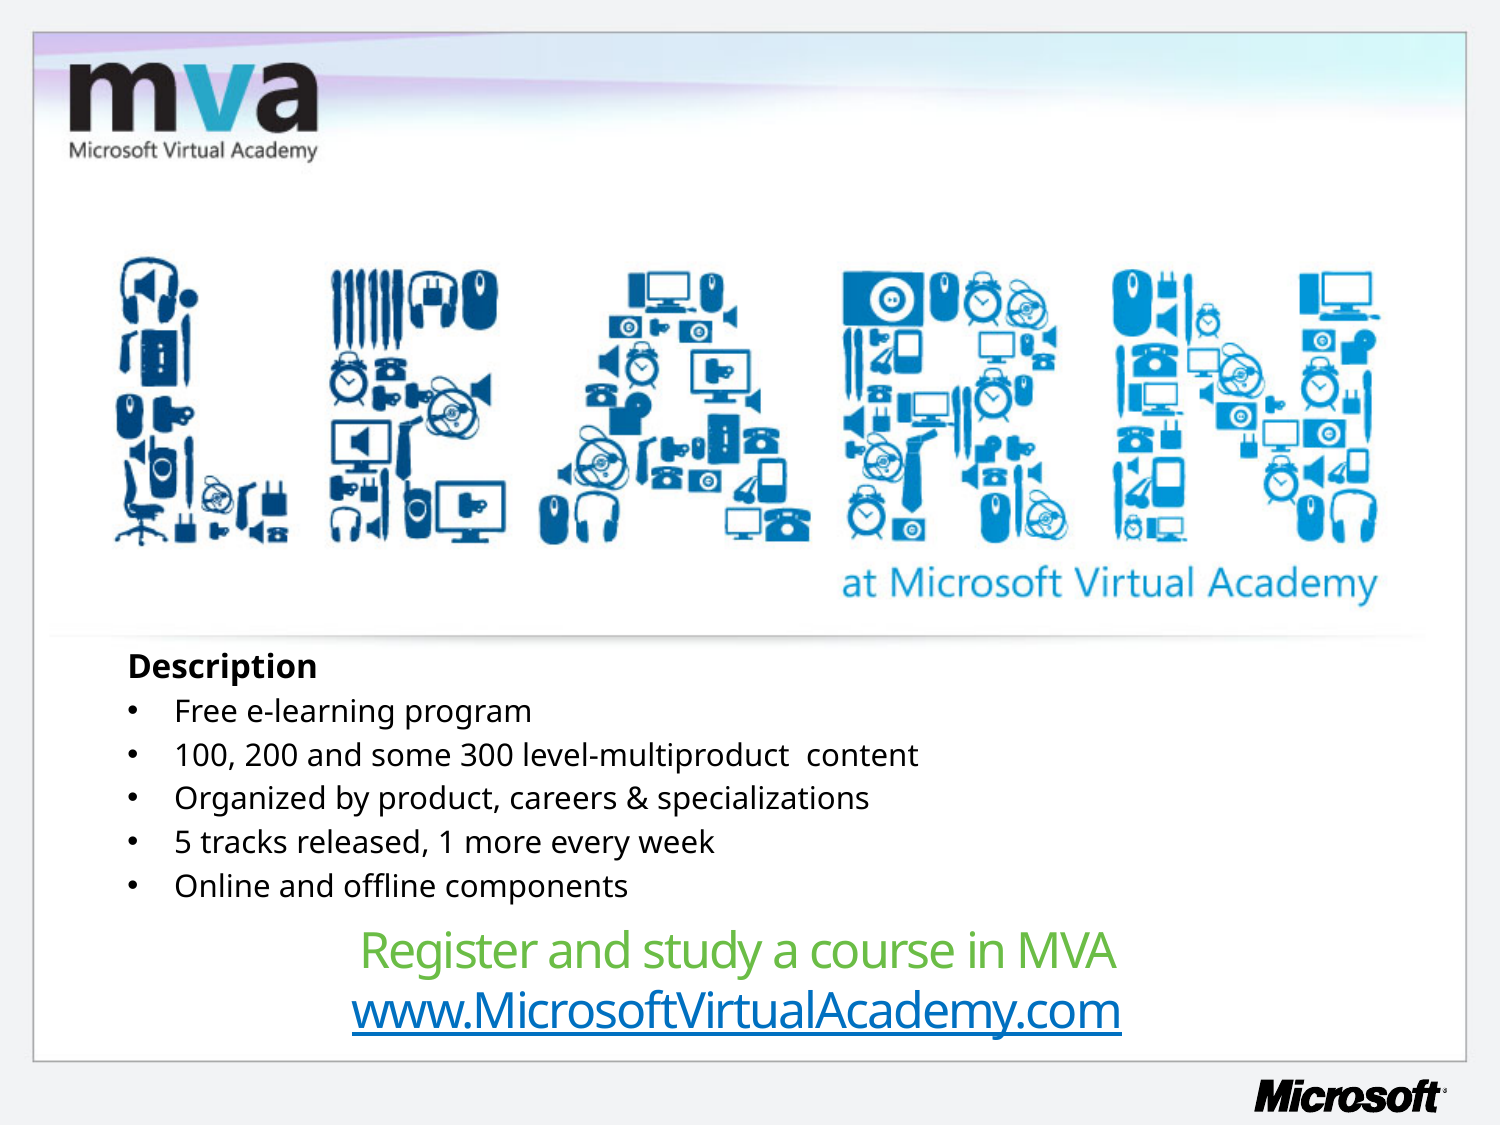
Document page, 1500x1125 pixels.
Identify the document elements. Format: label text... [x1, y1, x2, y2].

title Register and study a course in MVA www.MicrosoftVirtualAcademy.com [212, 924, 1275, 1038]
picture [0, 0, 1500, 1125]
text_box Description Free e-learning program 100, 200 and some 300 level-multiproduct content Organized by product, careers & specializations 5 tracks released, 1 more every week Online and offline components [112, 637, 1150, 911]
